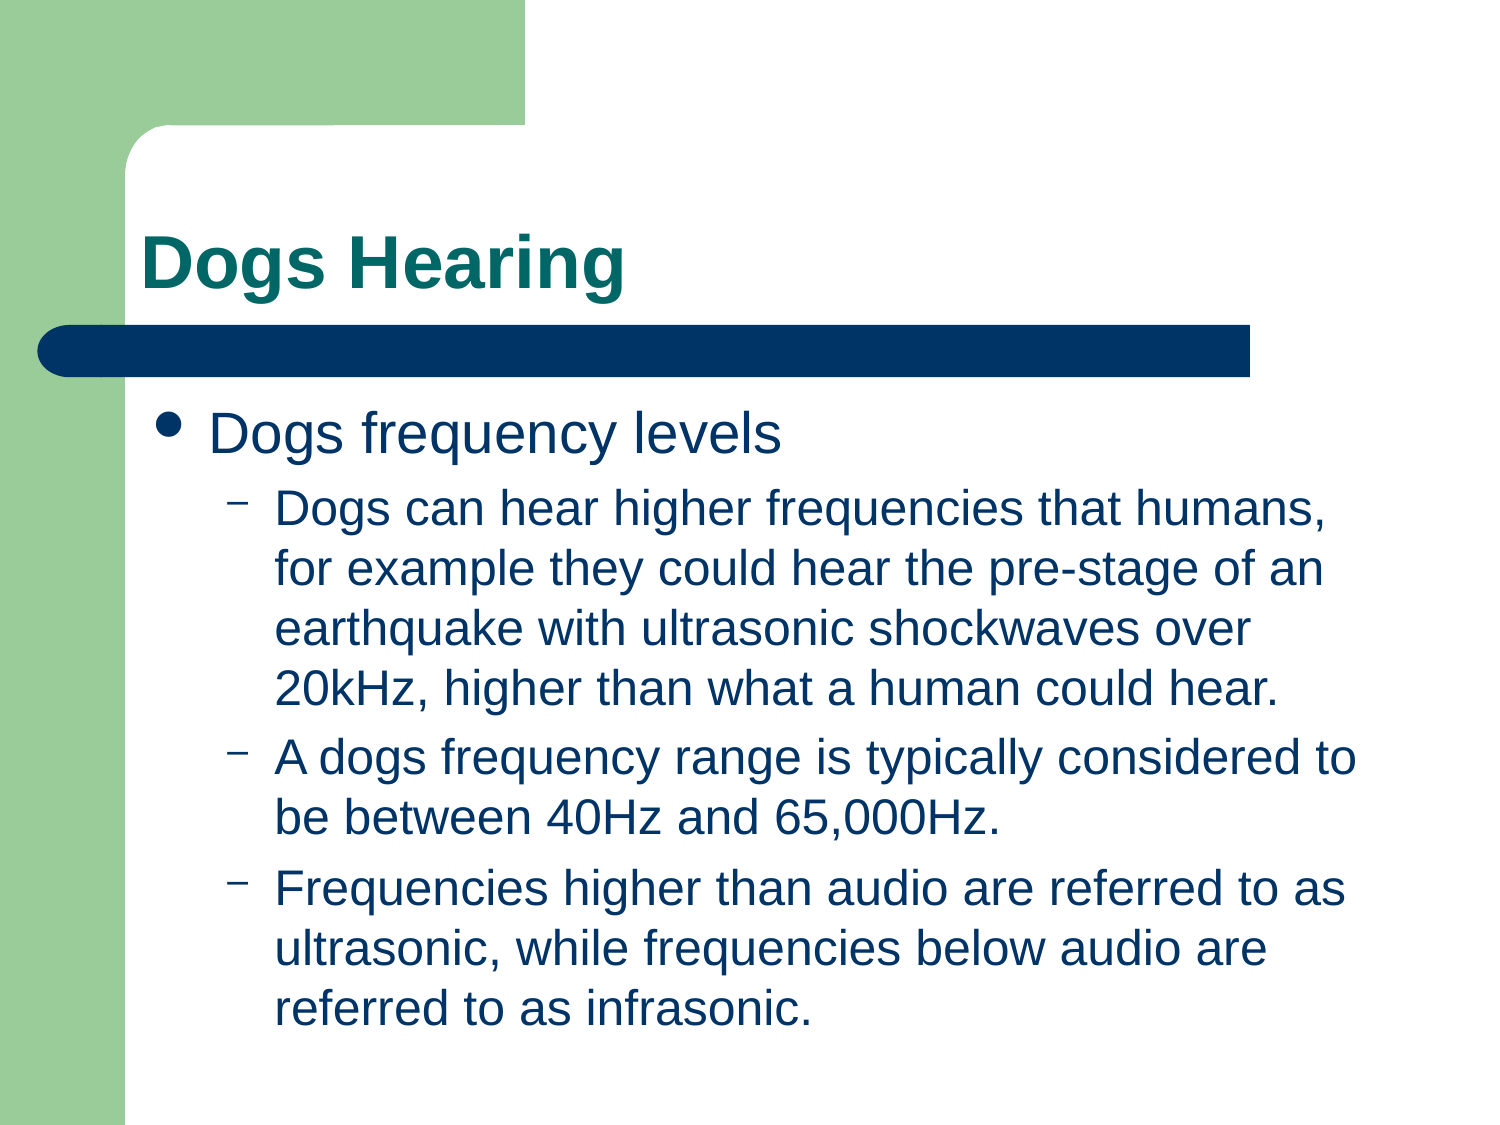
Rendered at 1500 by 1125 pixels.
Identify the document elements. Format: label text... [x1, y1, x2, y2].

title Dogs Hearing [124, 124, 1426, 313]
list Dogs frequency levels Dogs can hear higher frequencies that humans, for example they could hear the pre-stage of an earthquake with ultrasonic shockwaves over 20kHz, higher than what a human could hear. A dogs frequency range is typically considered to be between 40Hz and 65,000Hz. Frequencies higher than audio are referred to as ultrasonic, while frequencies below audio are referred to as infrasonic. [137, 387, 1400, 999]
